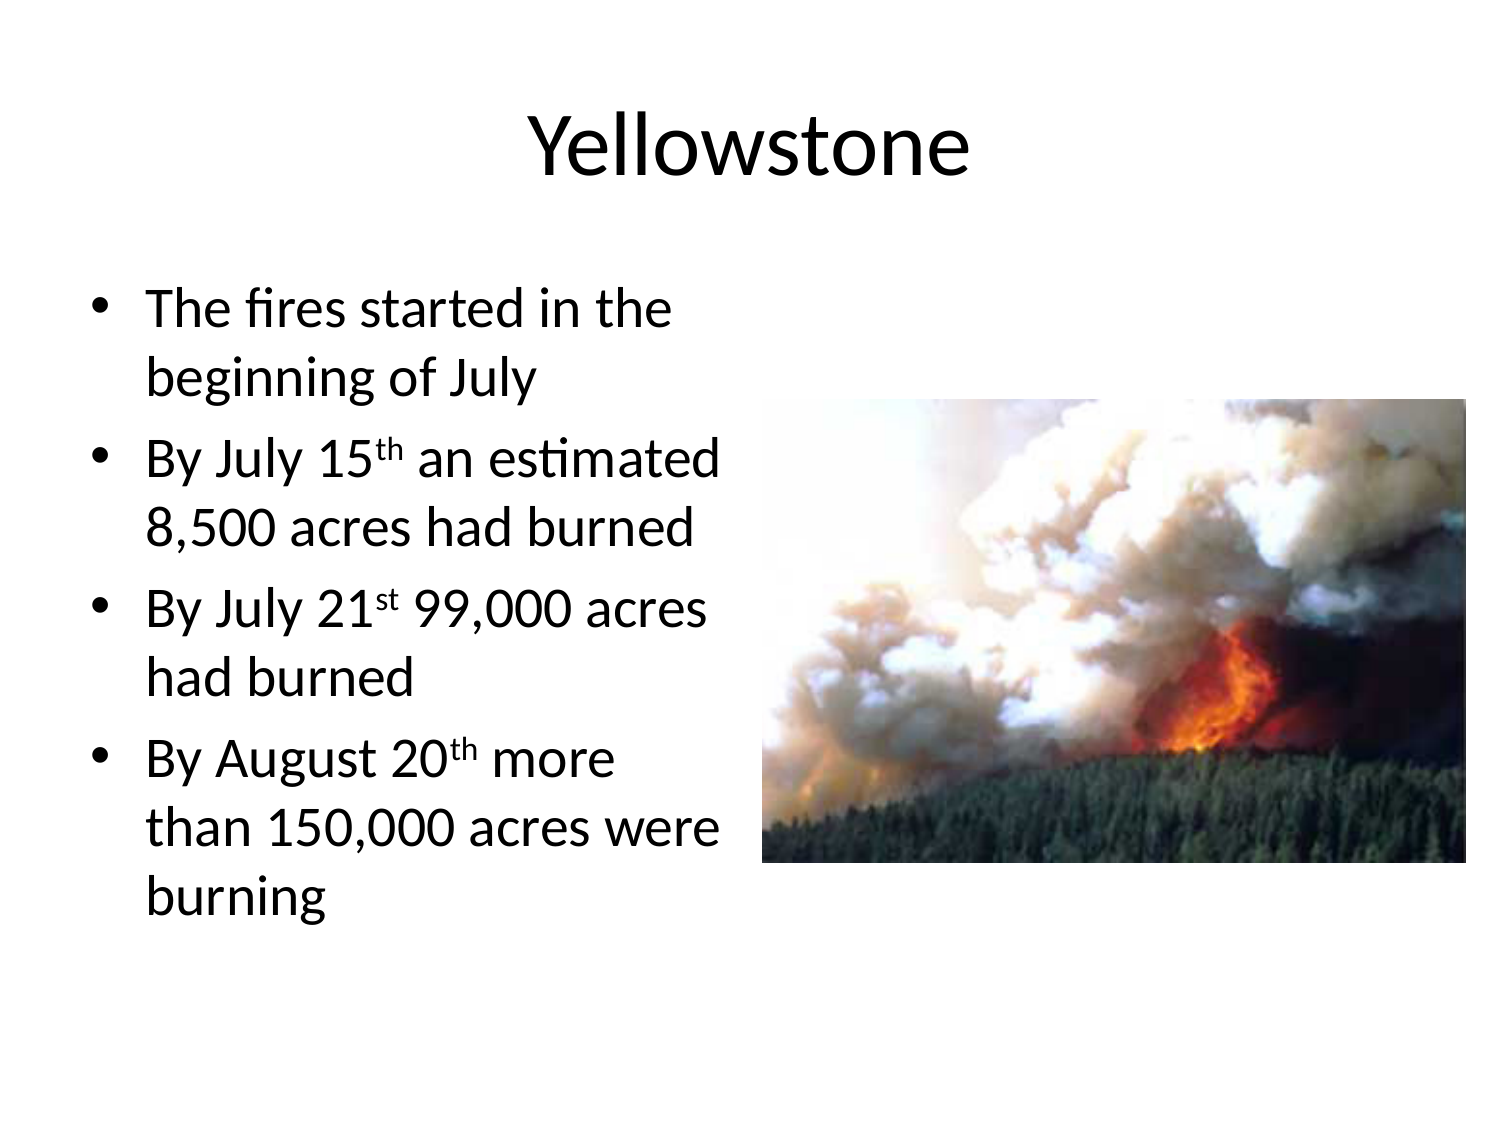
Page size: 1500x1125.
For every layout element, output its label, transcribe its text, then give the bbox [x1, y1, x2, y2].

list The fires started in the beginning of July By July 15th an estimated 8,500 acres had burned By July 21st 99,000 acres had burned By August 20th more than 150,000 acres were burning [75, 262, 738, 1005]
picture [762, 399, 1467, 863]
title Yellowstone [75, 45, 1425, 233]
